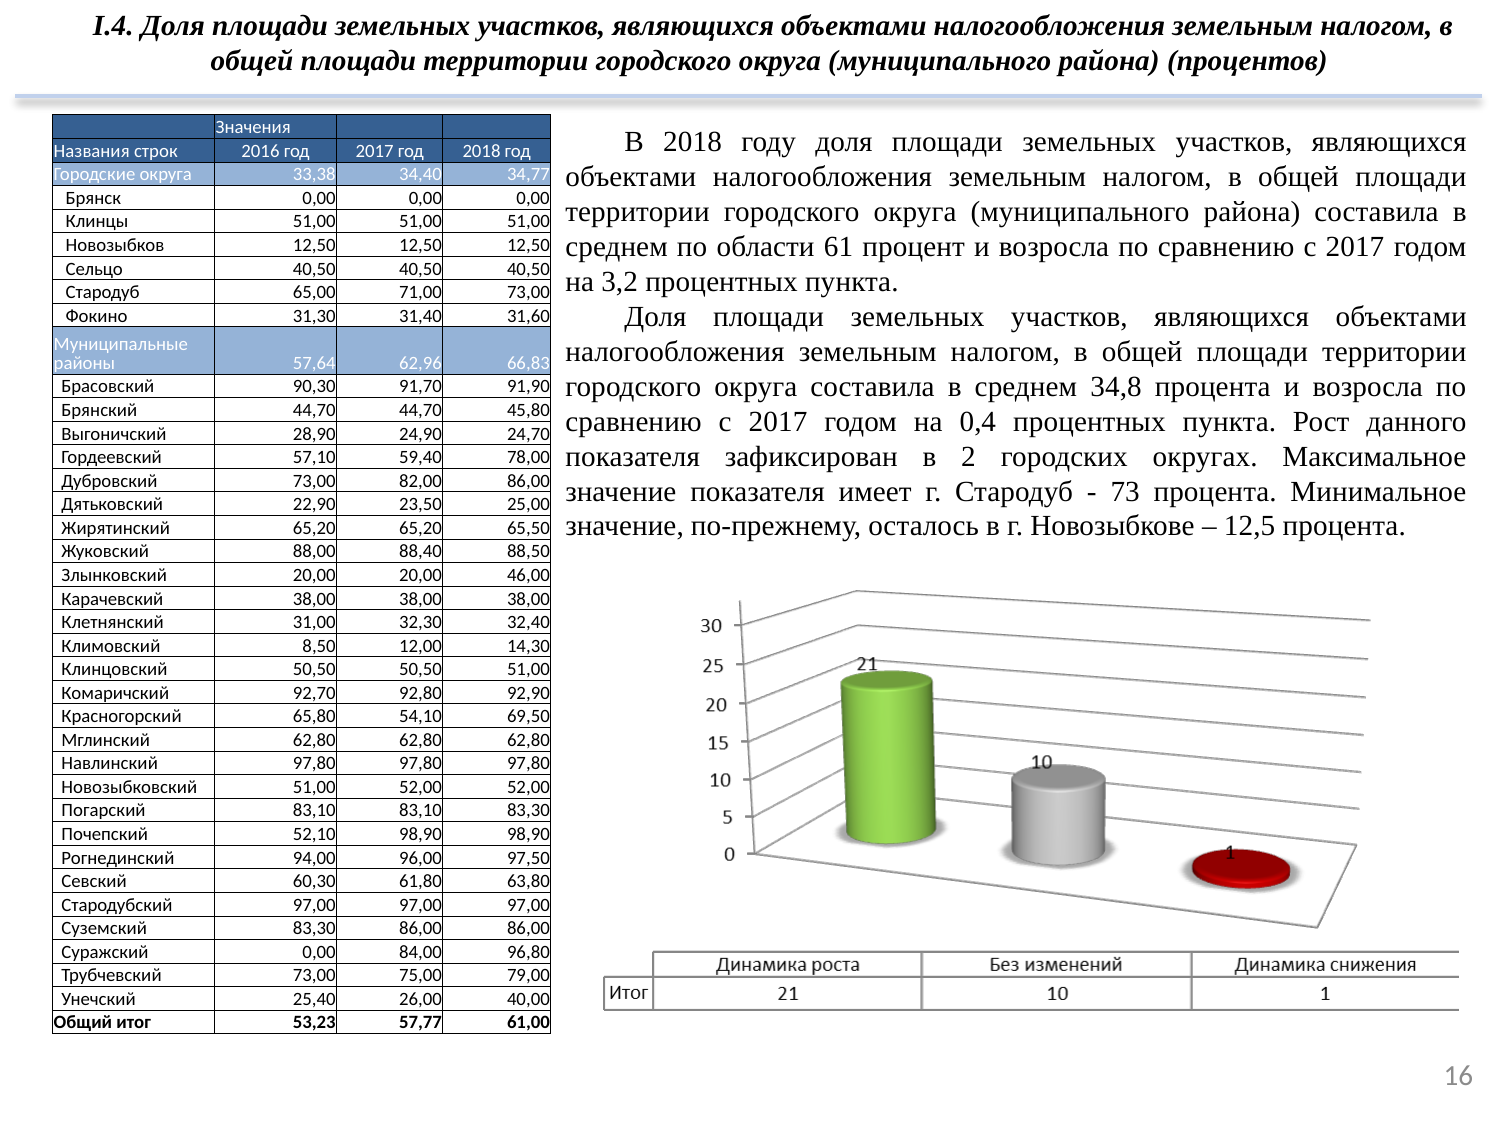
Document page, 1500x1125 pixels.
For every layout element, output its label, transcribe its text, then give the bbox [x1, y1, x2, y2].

table_cell 83,30 [215, 917, 336, 939]
table_cell 97,80 [443, 752, 550, 774]
table_cell Новозыбков [53, 233, 214, 256]
table_header [337, 115, 442, 138]
table_cell 31,30 [215, 304, 336, 326]
table_cell Унечский [53, 987, 214, 1010]
table_cell 62,80 [337, 728, 442, 751]
table_cell 66,83 [443, 327, 550, 374]
text_box I.4. Доля площади земельных участков, являющихся объектами налогообложения земельным налогом, в общей площади территории городского округа (муниципального района) (процентов) [52, 0, 1494, 84]
table_cell 73,00 [215, 964, 336, 986]
table_cell 38,00 [337, 587, 442, 609]
table_cell 0,00 [215, 940, 336, 963]
table_cell 60,30 [215, 869, 336, 892]
table_cell 20,00 [215, 563, 336, 586]
table_cell 86,00 [337, 917, 442, 939]
table_cell 65,80 [215, 704, 336, 727]
table_cell 83,30 [443, 799, 550, 821]
table_cell 62,80 [215, 728, 336, 751]
table_cell 83,10 [337, 799, 442, 821]
table_cell Стародуб [53, 280, 214, 303]
table_cell 57,64 [215, 327, 336, 374]
table_cell 50,50 [337, 657, 442, 680]
table_cell 2016 год [215, 139, 336, 162]
table_cell 20,00 [337, 563, 442, 586]
table_cell 25,00 [443, 492, 550, 515]
table_cell Городские округа [53, 163, 214, 185]
table_cell 97,00 [337, 893, 442, 916]
table_cell Гордеевский [53, 445, 214, 468]
table_cell 83,10 [215, 799, 336, 821]
table_cell 33,38 [215, 163, 336, 185]
table_cell 94,00 [215, 846, 336, 868]
table_header [443, 115, 550, 138]
table_cell 61,00 [443, 1011, 550, 1033]
table_cell Новозыбковский [53, 775, 214, 798]
table_cell 59,40 [337, 445, 442, 468]
table_cell 62,96 [337, 327, 442, 374]
table_cell 38,00 [443, 587, 550, 609]
table_cell Муниципальные районы [53, 327, 214, 374]
table_cell 84,00 [337, 940, 442, 963]
table_cell 51,00 [443, 210, 550, 232]
table_cell 51,00 [215, 775, 336, 798]
table_cell Сельцо [53, 257, 214, 279]
table_cell Выгоничский [53, 422, 214, 444]
table_cell Климовский [53, 634, 214, 656]
table_cell Севский [53, 869, 214, 892]
table_cell Навлинский [53, 752, 214, 774]
table_cell 2017 год [337, 139, 442, 162]
table_cell 63,80 [443, 869, 550, 892]
table_cell 54,10 [337, 704, 442, 727]
table_cell 2018 год [443, 139, 550, 162]
table_cell 40,50 [443, 257, 550, 279]
table_cell 65,20 [337, 516, 442, 539]
text_box В 2018 году доля площади земельных участков, являющихся объектами налогообложения земельным налогом, в общей площади территории городского округа (муниципального района) составила в среднем по области 61 процент и возросла по сравнению с 2017 годом на 3,2 процентных пункта. Доля площади земельных участков, являющихся объектами налогообложения земельным налогом, в общей площади территории городского округа составила в среднем 34,8 процента и возросла по сравнению с 2017 годом на 0,4 процентных пункта. Рост данного показателя зафиксирован в 2 городских округах. Максимальное значение показателя имеет г. Стародуб - 73 процента. Минимальное значение, по-прежнему, осталось в г. Новозыбкове – 12,5 процента. [551, 114, 1483, 550]
table_cell 0,00 [337, 186, 442, 209]
table_cell 44,70 [215, 398, 336, 421]
table_cell Названия строк [53, 139, 214, 162]
table_cell Почепский [53, 822, 214, 845]
table_cell Клинцовский [53, 657, 214, 680]
table_cell 57,77 [337, 1011, 442, 1033]
table_cell 52,00 [337, 775, 442, 798]
table_cell 28,90 [215, 422, 336, 444]
table_cell 96,00 [337, 846, 442, 868]
table_cell 22,90 [215, 492, 336, 515]
table_cell 69,50 [443, 704, 550, 727]
table_cell 25,40 [215, 987, 336, 1010]
table_cell Погарский [53, 799, 214, 821]
table_cell 97,00 [215, 893, 336, 916]
table_cell 34,40 [337, 163, 442, 185]
table_cell Дубровский [53, 469, 214, 491]
table_cell 8,50 [215, 634, 336, 656]
table_cell Злынковский [53, 563, 214, 586]
table_cell 82,00 [337, 469, 442, 491]
table_cell 73,00 [215, 469, 336, 491]
table_cell Карачевский [53, 587, 214, 609]
table_cell 97,80 [337, 752, 442, 774]
table_cell 31,40 [337, 304, 442, 326]
table_cell 40,00 [443, 987, 550, 1010]
table_cell 97,00 [443, 893, 550, 916]
table_cell 32,40 [443, 610, 550, 633]
table_cell 38,00 [215, 587, 336, 609]
table_cell 52,00 [443, 775, 550, 798]
table_cell Комаричский [53, 681, 214, 703]
table_cell 78,00 [443, 445, 550, 468]
table_cell 45,80 [443, 398, 550, 421]
table_cell 98,90 [337, 822, 442, 845]
table_cell Рогнединский [53, 846, 214, 868]
table_cell Дятьковский [53, 492, 214, 515]
table_cell Брянск [53, 186, 214, 209]
table_cell 52,10 [215, 822, 336, 845]
table_cell 50,50 [215, 657, 336, 680]
table_cell Трубчевский [53, 964, 214, 986]
table_cell Клинцы [53, 210, 214, 232]
table_cell 75,00 [337, 964, 442, 986]
table_cell 86,00 [443, 469, 550, 491]
table_cell 40,50 [215, 257, 336, 279]
table_cell 12,50 [443, 233, 550, 256]
table_cell 90,30 [215, 375, 336, 397]
table_header Значения [215, 115, 336, 138]
table_cell 88,00 [215, 540, 336, 562]
table_cell Фокино [53, 304, 214, 326]
table_cell 24,70 [443, 422, 550, 444]
table_cell 0,00 [215, 186, 336, 209]
table_cell 0,00 [443, 186, 550, 209]
table_cell 73,00 [443, 280, 550, 303]
table_cell 12,00 [337, 634, 442, 656]
table_header [53, 115, 214, 138]
table_cell 92,80 [337, 681, 442, 703]
table_cell 88,50 [443, 540, 550, 562]
table_cell 32,30 [337, 610, 442, 633]
table_cell 98,90 [443, 822, 550, 845]
table_cell 46,00 [443, 563, 550, 586]
table_cell 31,00 [215, 610, 336, 633]
table_cell 34,77 [443, 163, 550, 185]
table_cell 71,00 [337, 280, 442, 303]
table_cell Мглинский [53, 728, 214, 751]
table_cell 65,50 [443, 516, 550, 539]
table_cell 61,80 [337, 869, 442, 892]
table_cell 57,10 [215, 445, 336, 468]
table_cell 26,00 [337, 987, 442, 1010]
table_cell Суземский [53, 917, 214, 939]
table_cell 40,50 [337, 257, 442, 279]
table_cell Красногорский [53, 704, 214, 727]
table_cell 14,30 [443, 634, 550, 656]
table_cell Клетнянский [53, 610, 214, 633]
table_cell 91,70 [337, 375, 442, 397]
table_cell 79,00 [443, 964, 550, 986]
table_cell 12,50 [215, 233, 336, 256]
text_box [564, 545, 1468, 1031]
table_cell 92,70 [215, 681, 336, 703]
table_cell 65,00 [215, 280, 336, 303]
table_cell Стародубский [53, 893, 214, 916]
table_cell 86,00 [443, 917, 550, 939]
table_cell 44,70 [337, 398, 442, 421]
table_cell Суражский [53, 940, 214, 963]
table_cell 51,00 [443, 657, 550, 680]
table_cell 88,40 [337, 540, 442, 562]
table_cell 23,50 [337, 492, 442, 515]
table_cell 24,90 [337, 422, 442, 444]
table_cell 62,80 [443, 728, 550, 751]
table_cell 51,00 [215, 210, 336, 232]
table_cell 65,20 [215, 516, 336, 539]
table_cell 53,23 [215, 1011, 336, 1033]
table_cell Жуковский [53, 540, 214, 562]
slide_number 16 [1399, 1034, 1488, 1113]
table_cell 96,80 [443, 940, 550, 963]
table_cell Общий итог [53, 1011, 214, 1033]
table_cell Жирятинский [53, 516, 214, 539]
table_cell 51,00 [337, 210, 442, 232]
table_cell Брянский [53, 398, 214, 421]
table_cell 97,80 [215, 752, 336, 774]
table_cell 97,50 [443, 846, 550, 868]
table_cell 12,50 [337, 233, 442, 256]
table_cell Брасовский [53, 375, 214, 397]
table_cell 91,90 [443, 375, 550, 397]
table_cell 31,60 [443, 304, 550, 326]
table_cell 92,90 [443, 681, 550, 703]
